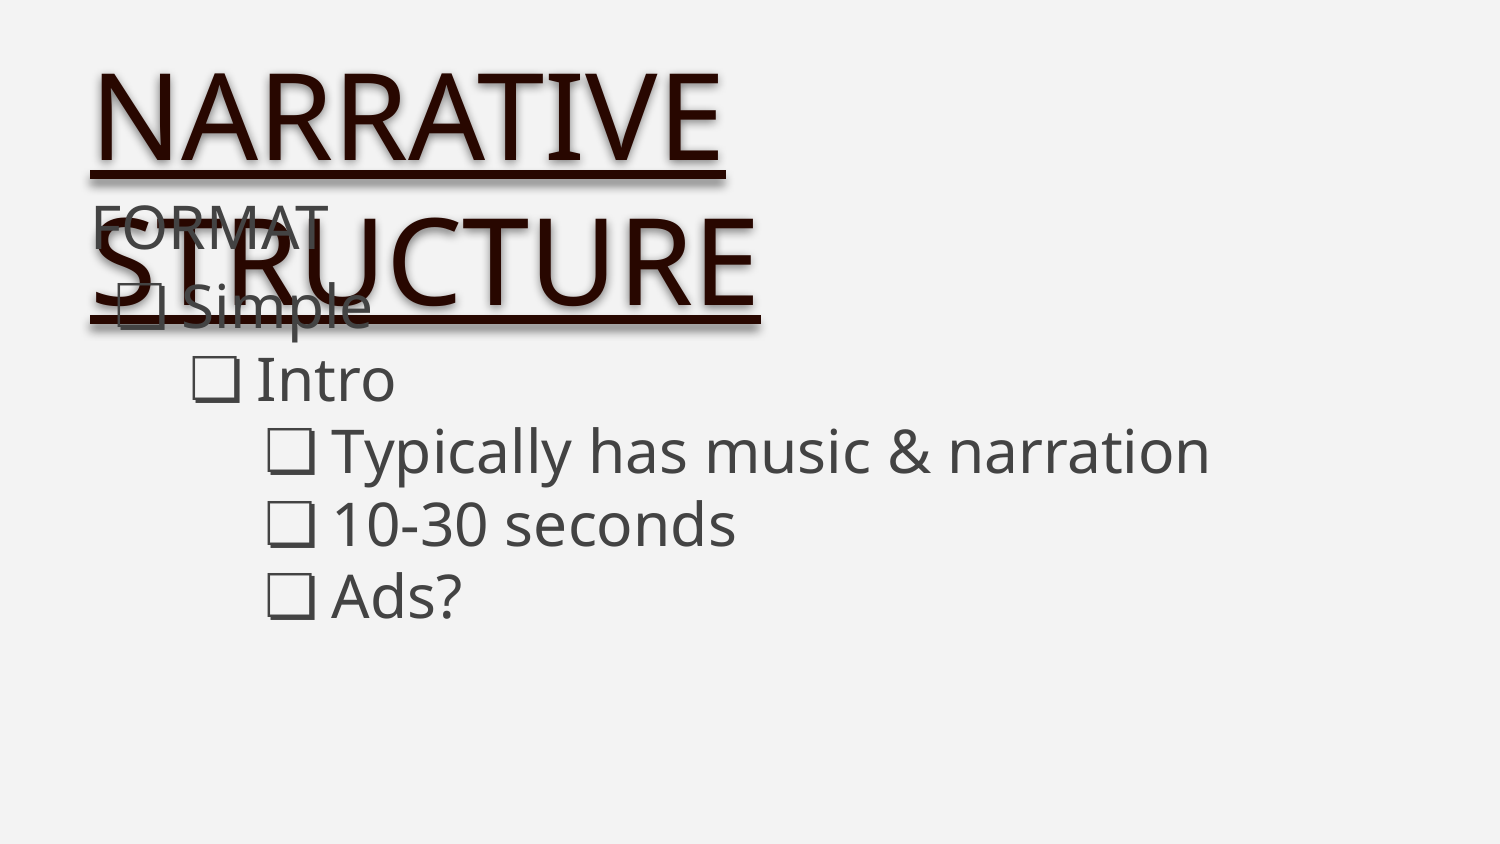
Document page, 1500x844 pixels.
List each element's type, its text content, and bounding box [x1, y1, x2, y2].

text_box NARRATIVE STRUCTURE [75, 24, 1425, 174]
text_box Simple Intro Typically has music & narration 10-30 seconds Ads? [91, 253, 1425, 844]
text_box FORMAT [75, 174, 1425, 247]
